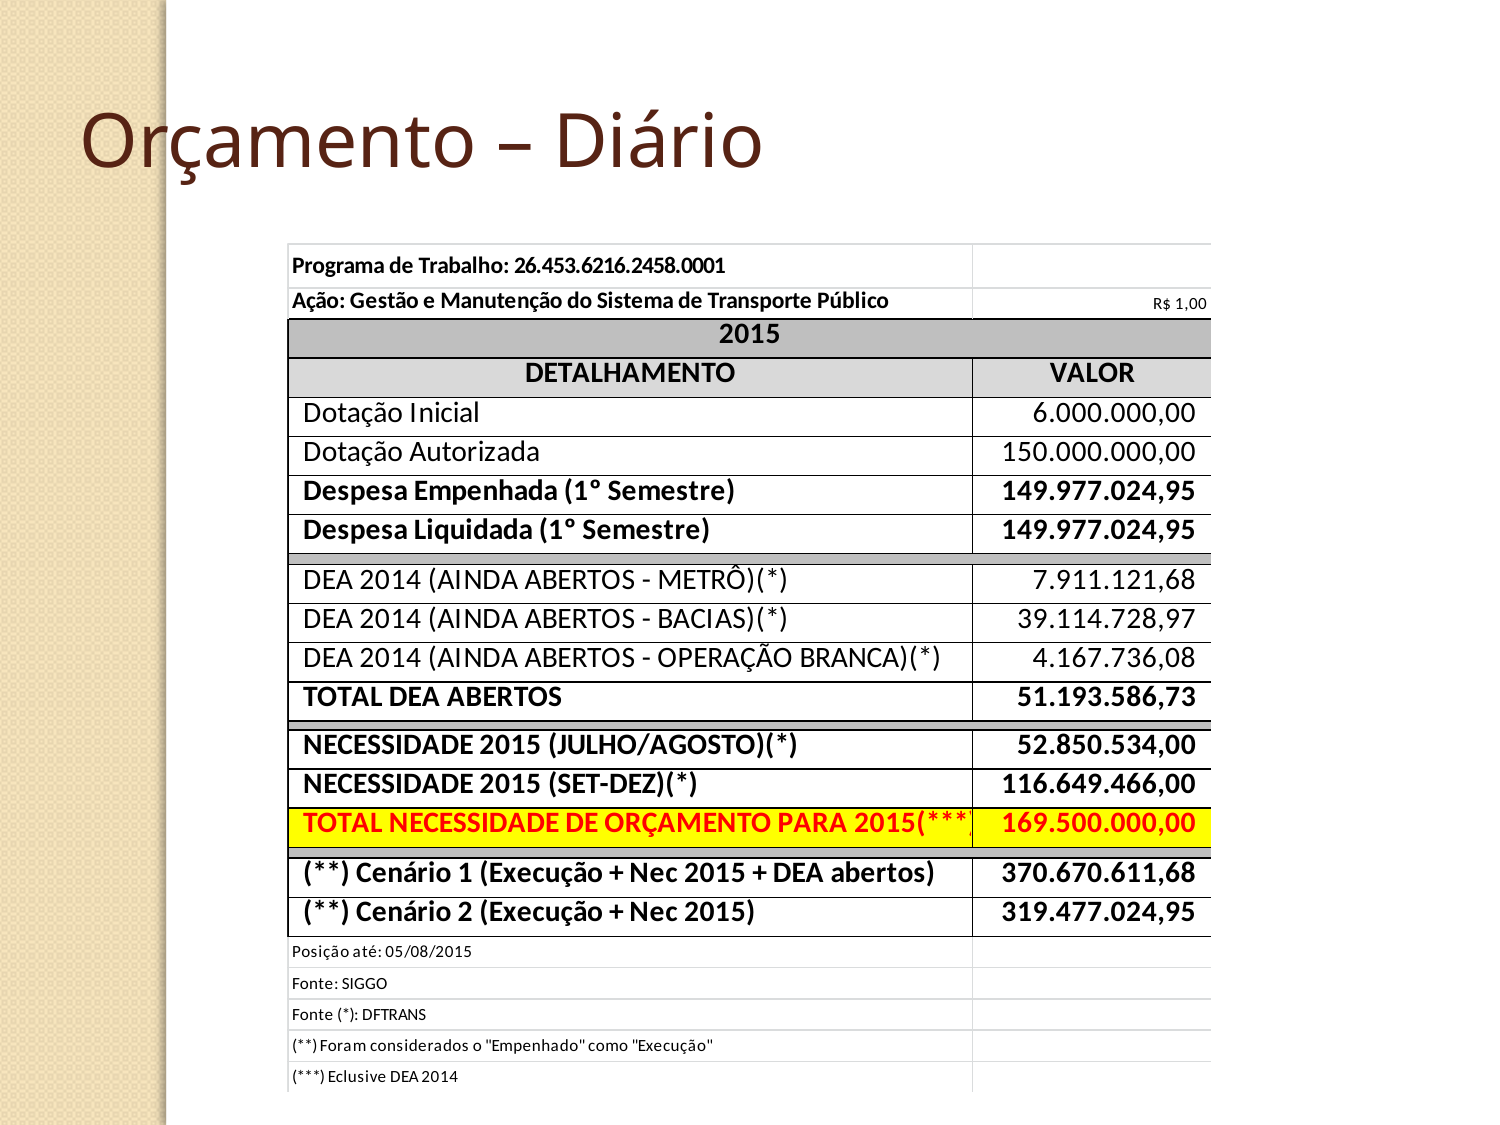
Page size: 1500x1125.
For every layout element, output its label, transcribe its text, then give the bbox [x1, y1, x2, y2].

title Orçamento – Diário [64, 45, 1500, 233]
picture [287, 243, 1213, 1094]
